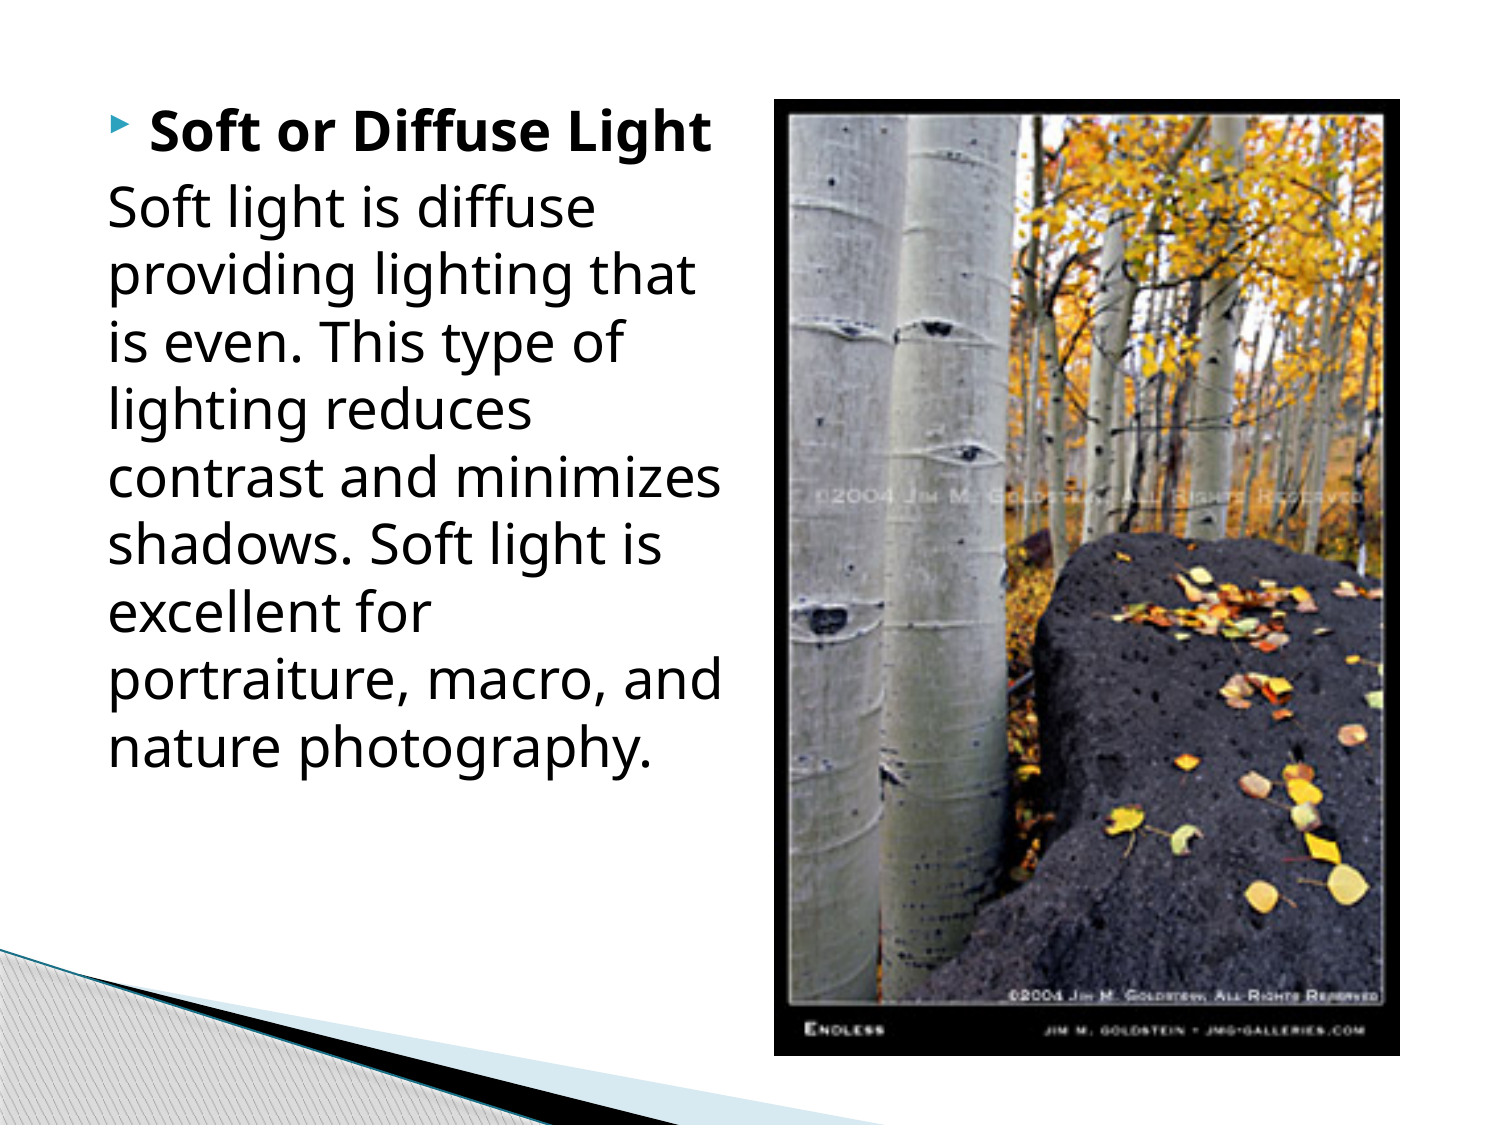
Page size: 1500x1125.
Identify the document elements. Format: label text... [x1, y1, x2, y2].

picture [774, 99, 1401, 1056]
list Soft or Diffuse Light Soft light is diffuse providing lighting that is even. This type of lighting reduces contrast and minimizes shadows. Soft light is excellent for portraiture, macro, and nature photography. [75, 87, 763, 986]
